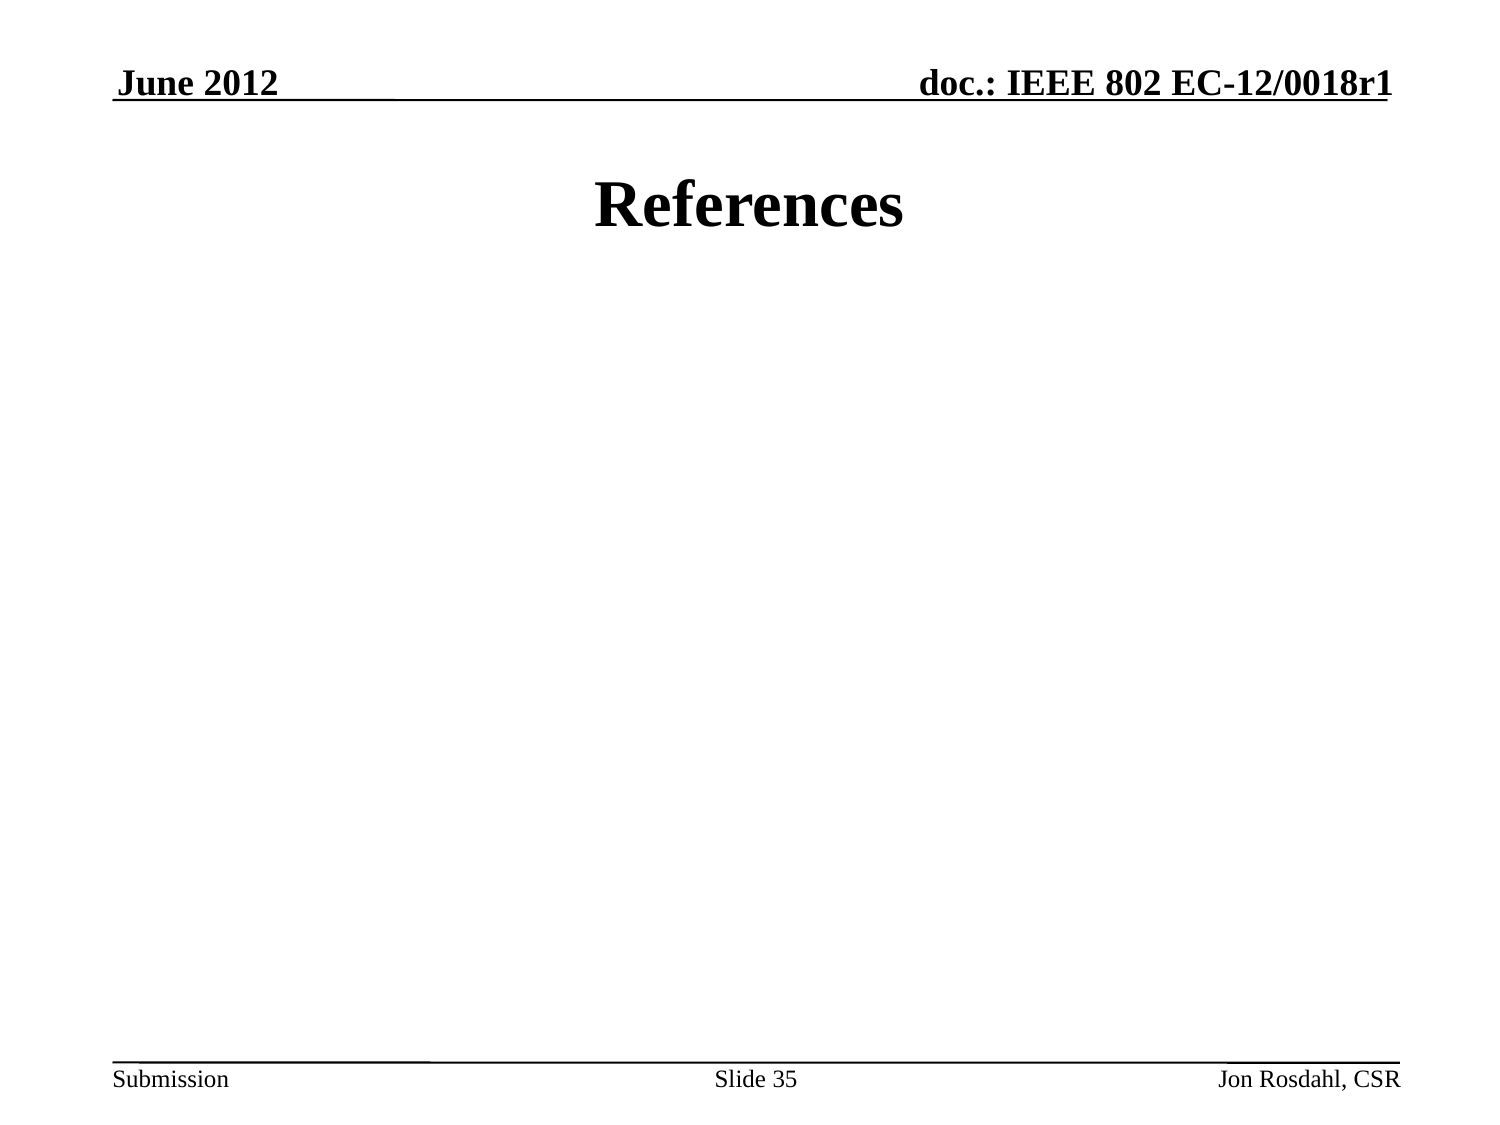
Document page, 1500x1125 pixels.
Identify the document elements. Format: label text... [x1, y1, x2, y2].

footer Jon Rosdahl, CSR [1019, 1061, 1402, 1093]
title References [112, 112, 1388, 288]
slide_number Slide 35 [712, 1061, 800, 1123]
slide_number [116, 58, 507, 104]
